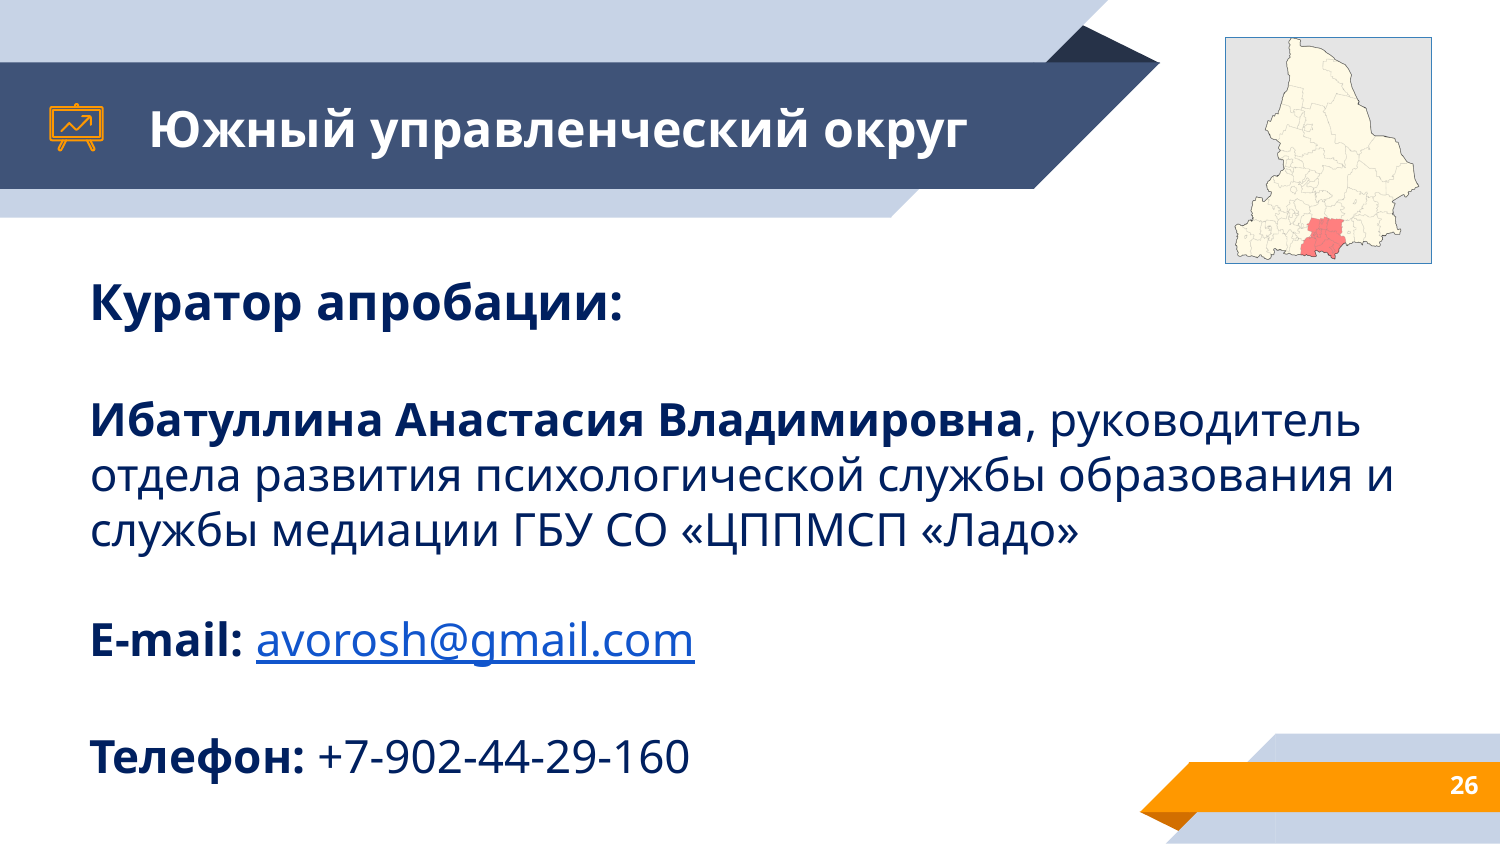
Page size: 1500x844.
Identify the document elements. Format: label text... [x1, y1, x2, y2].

text_box Куратор апробации: Ибатуллина Анастасия Владимировна, руководитель отдела развития психологической службы образования и службы медиации ГБУ СО «ЦППМСП «Ладо» E-mail: avorosh@gmail.com Телефон: +7-902-44-29-160 [75, 263, 1417, 791]
slide_number 26 [1249, 760, 1494, 813]
picture [1225, 37, 1433, 264]
title Южный управленческий округ [133, 64, 997, 190]
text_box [50, 103, 103, 151]
